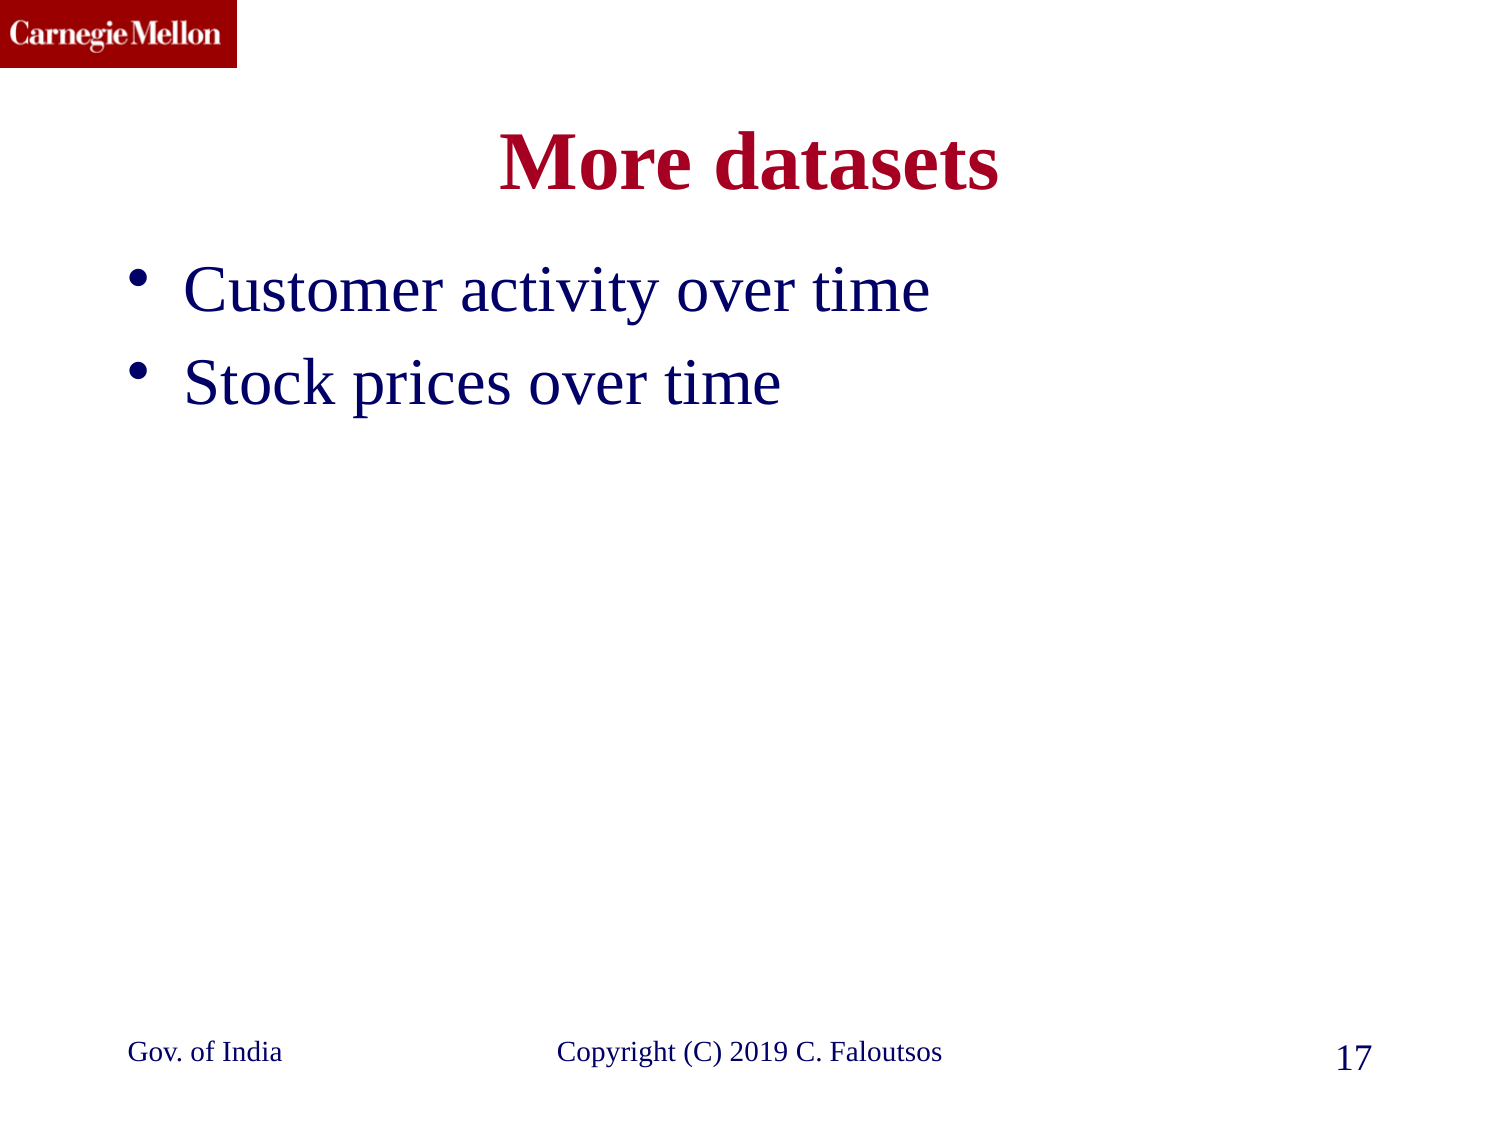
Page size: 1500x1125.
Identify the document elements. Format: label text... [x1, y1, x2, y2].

footer Copyright (C) 2019 C. Faloutsos [512, 1024, 988, 1101]
slide_number 17 [1074, 1024, 1388, 1101]
slide_number Gov. of India [112, 1024, 426, 1101]
list Customer activity over time Stock prices over time [112, 237, 1388, 1001]
title More datasets [112, 99, 1388, 213]
picture [0, 0, 237, 68]
